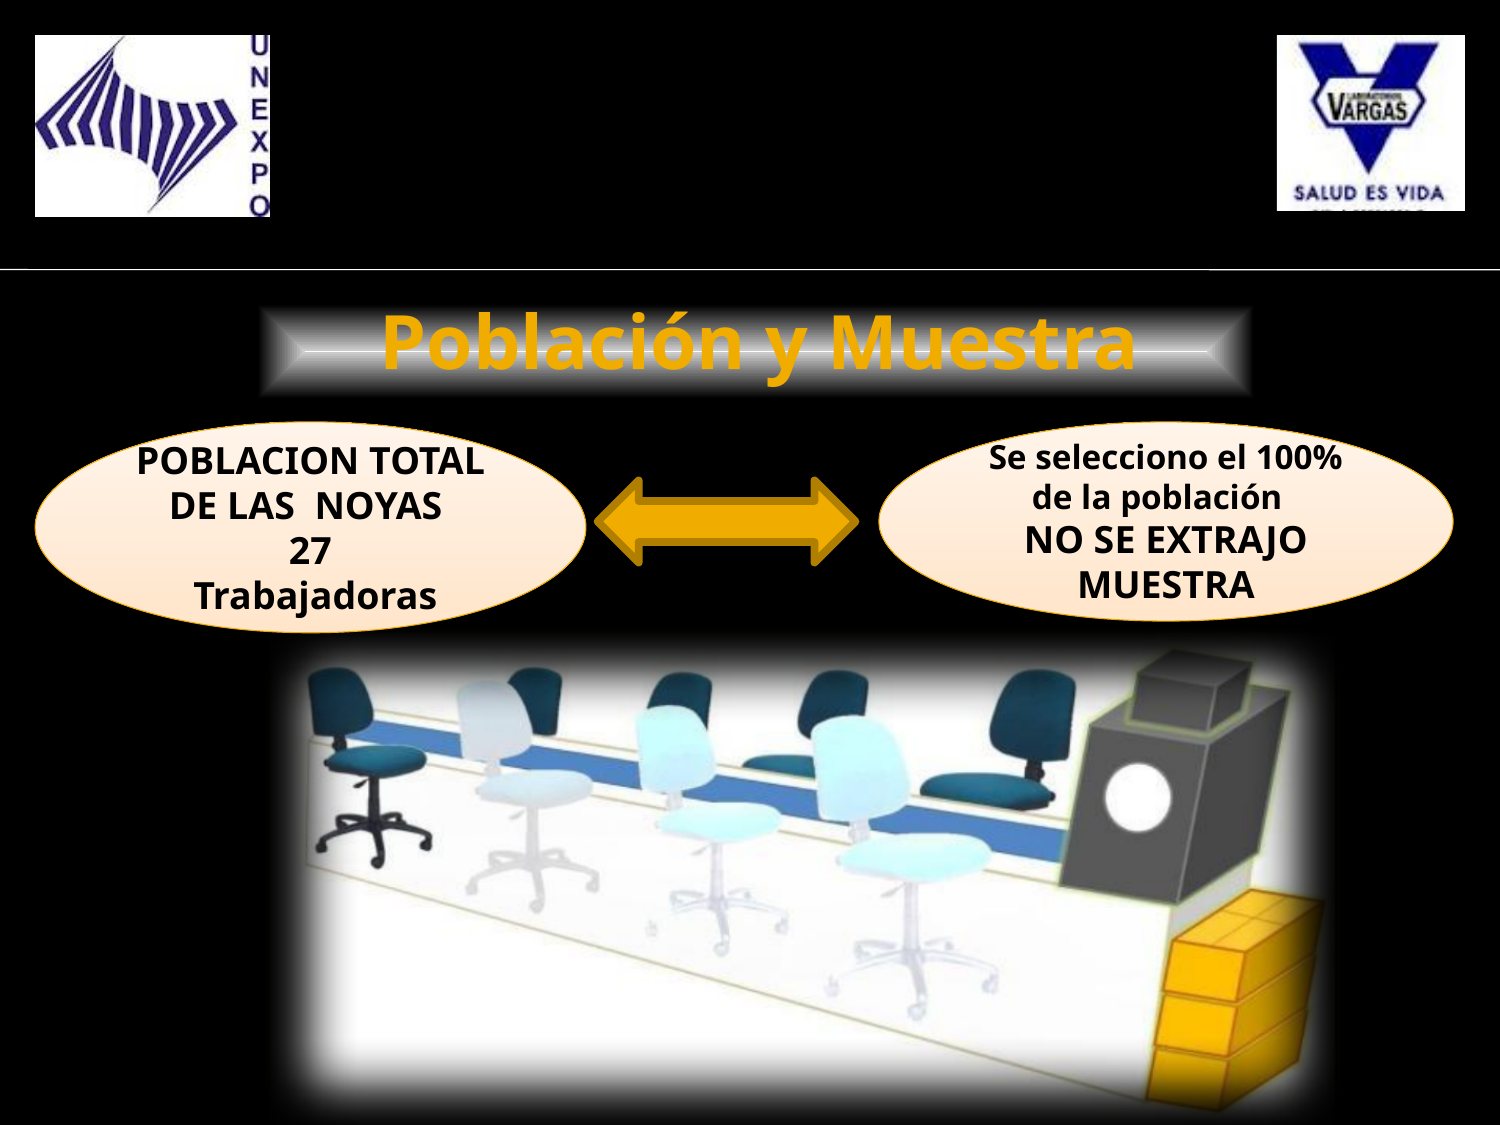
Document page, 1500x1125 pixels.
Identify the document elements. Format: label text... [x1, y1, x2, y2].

text_box [593, 476, 860, 567]
picture [1276, 35, 1465, 211]
text_box POBLACION TOTAL DE LAS NOYAS 27 Trabajadoras [34, 421, 587, 632]
picture [269, 632, 1336, 1125]
picture [35, 35, 270, 217]
text_box Se selecciono el 100% de la población NO SE EXTRAJO MUESTRA [878, 421, 1454, 622]
title Población y Muestra [257, 304, 1254, 399]
